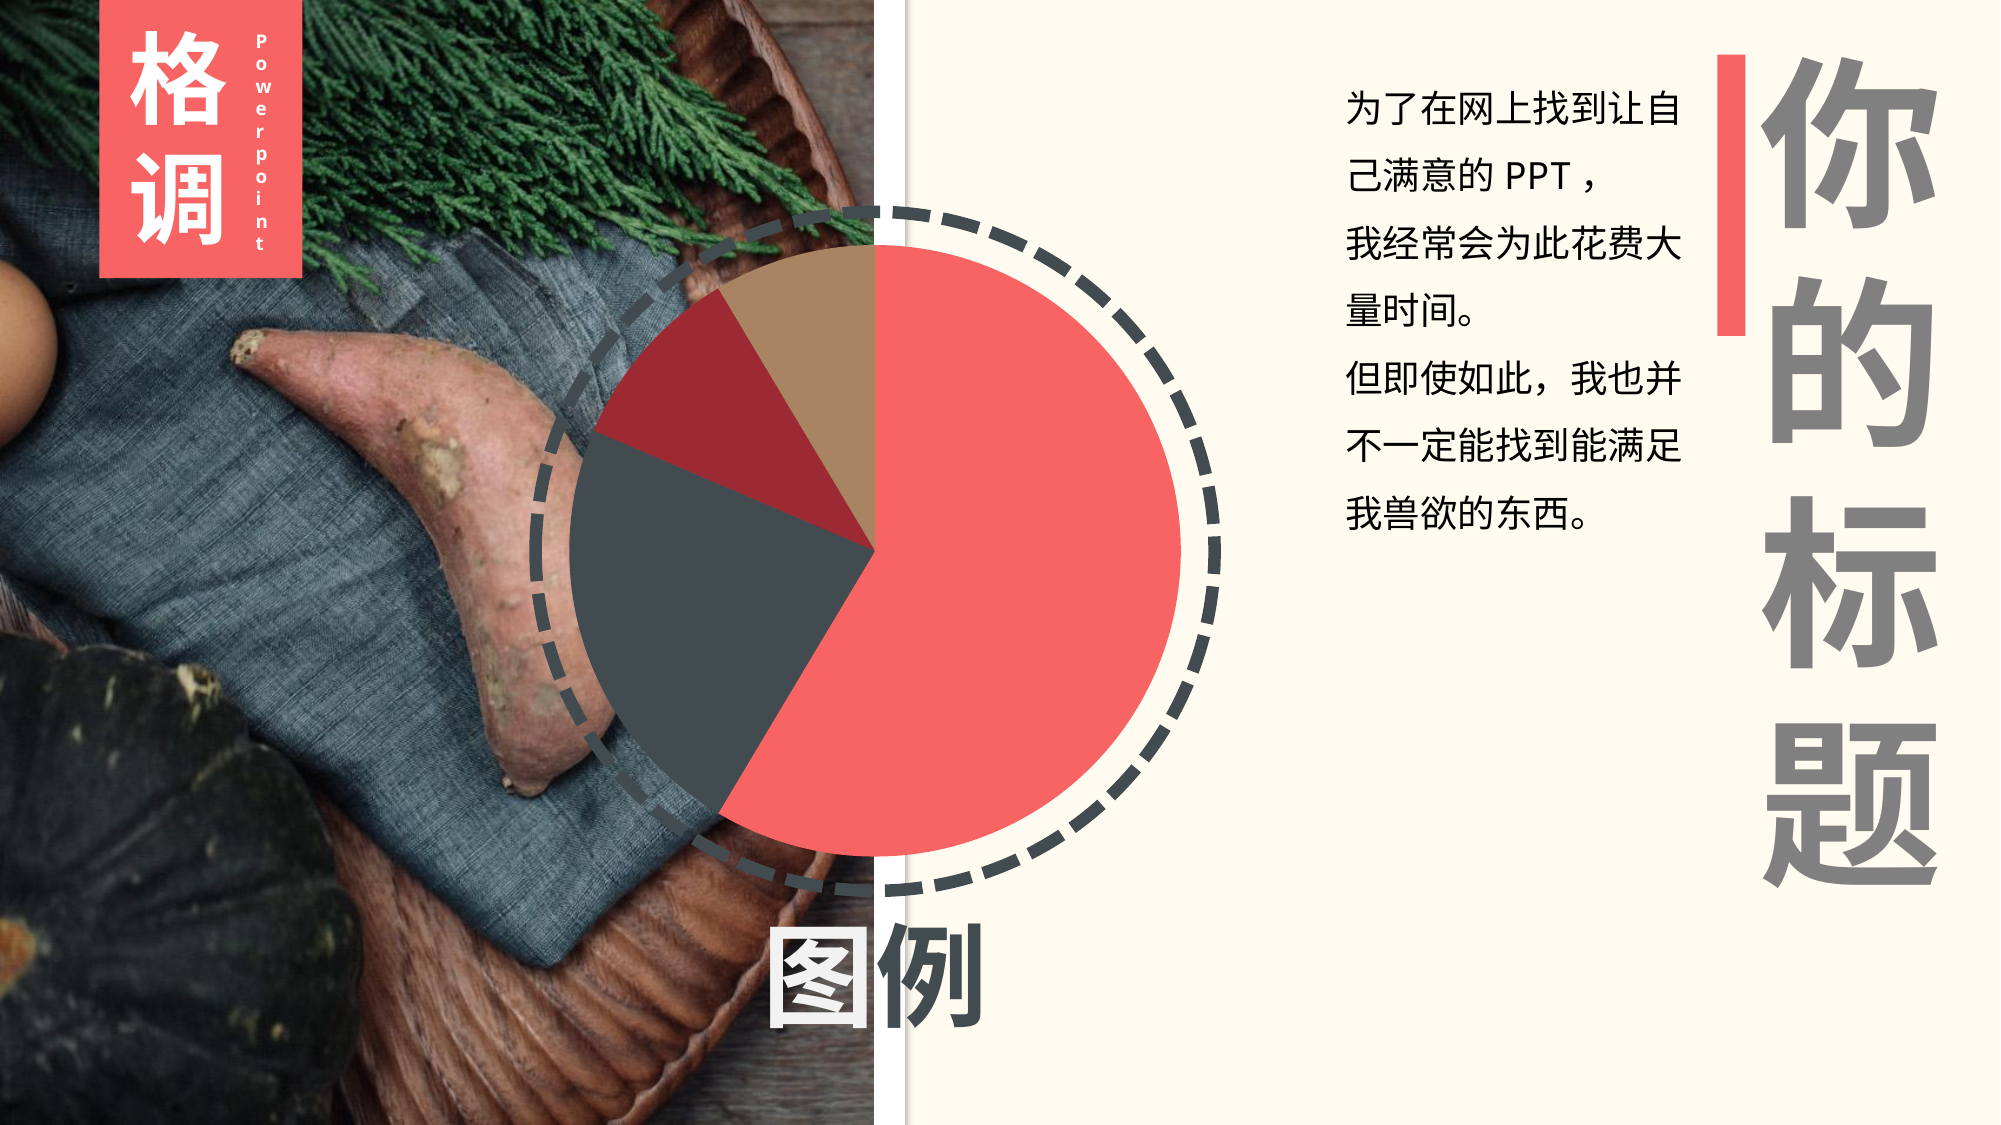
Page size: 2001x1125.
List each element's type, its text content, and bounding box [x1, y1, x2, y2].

text_box 图例 [874, 898, 1003, 1049]
text_box [874, 870, 993, 892]
text_box 为了在网上找到让自己满意的PPT， 我经常会为此花费大量时间。 但即使如此，我也并不一定能找到能满足我兽欲的东西。 [1330, 54, 1718, 610]
text_box [1718, 54, 1746, 337]
text_box [874, 210, 991, 232]
text_box 你的标题 [1744, 22, 2000, 917]
picture [0, 0, 874, 1125]
chart [397, 232, 1353, 870]
